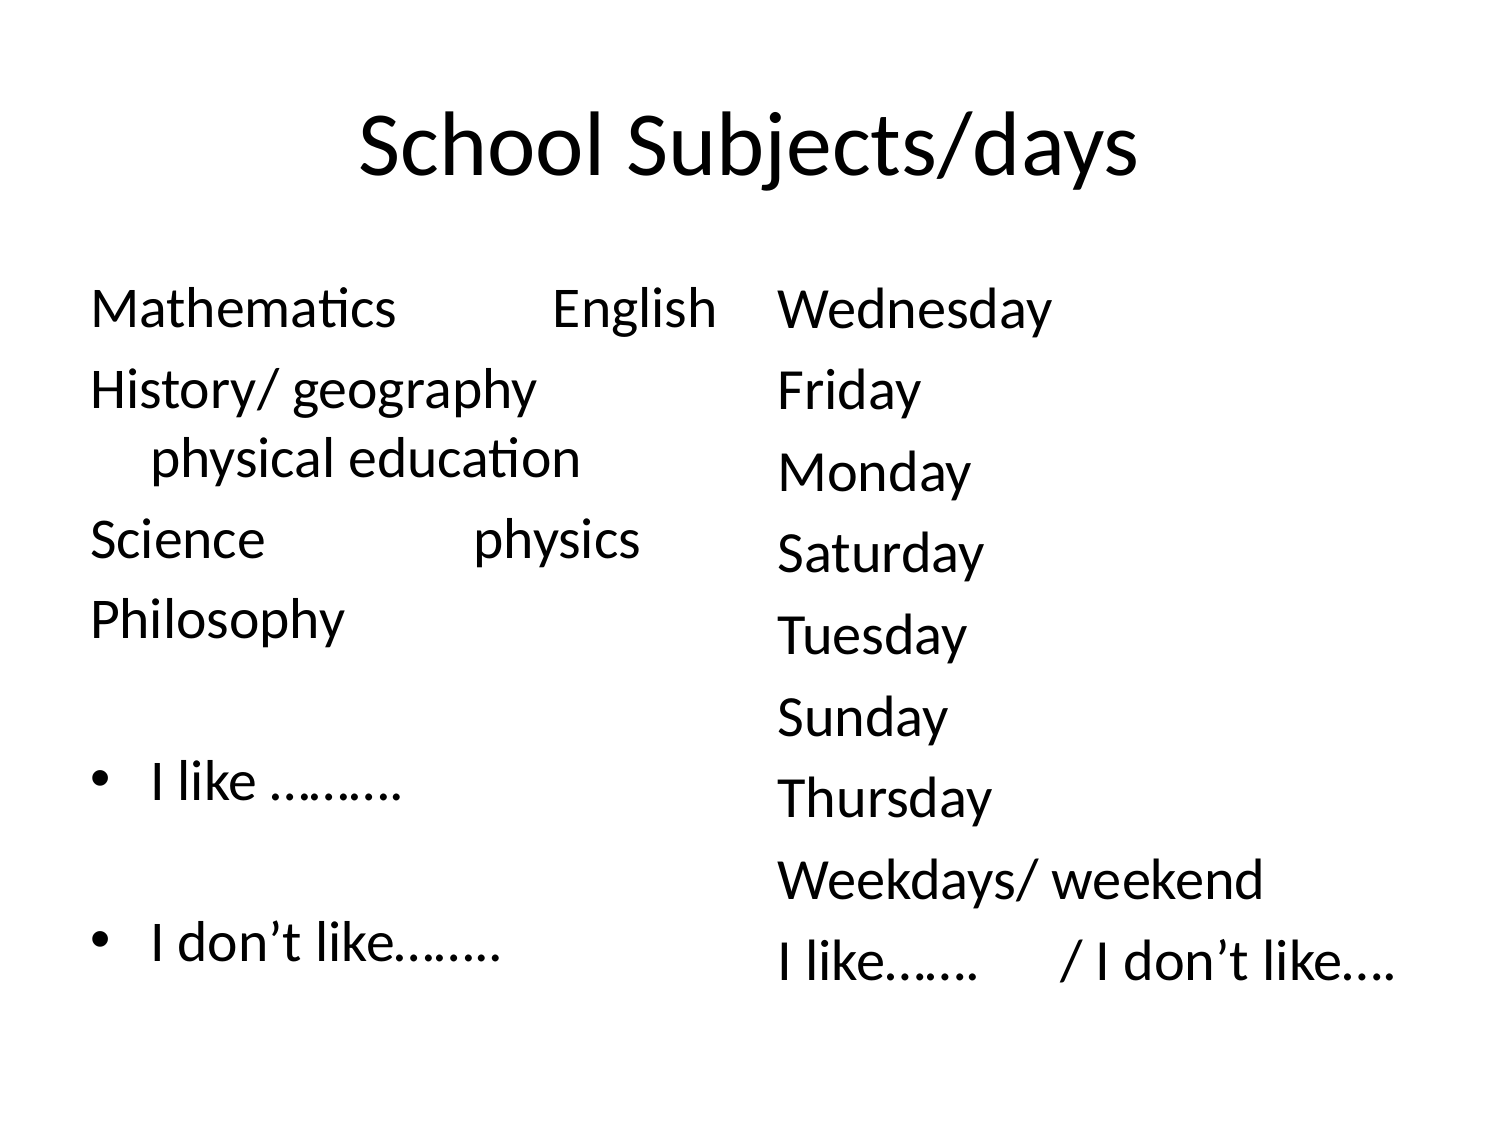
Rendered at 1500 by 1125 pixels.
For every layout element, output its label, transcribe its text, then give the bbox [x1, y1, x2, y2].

list Mathematics English History/ geography physical education Science physics Philosophy I like ………. I don’t like…….. [75, 262, 738, 1005]
list Wednesday Friday Monday Saturday Tuesday Sunday Thursday Weekdays/ weekend I like……. / I don’t like…. [762, 262, 1425, 1005]
title School Subjects/days [75, 45, 1425, 233]
